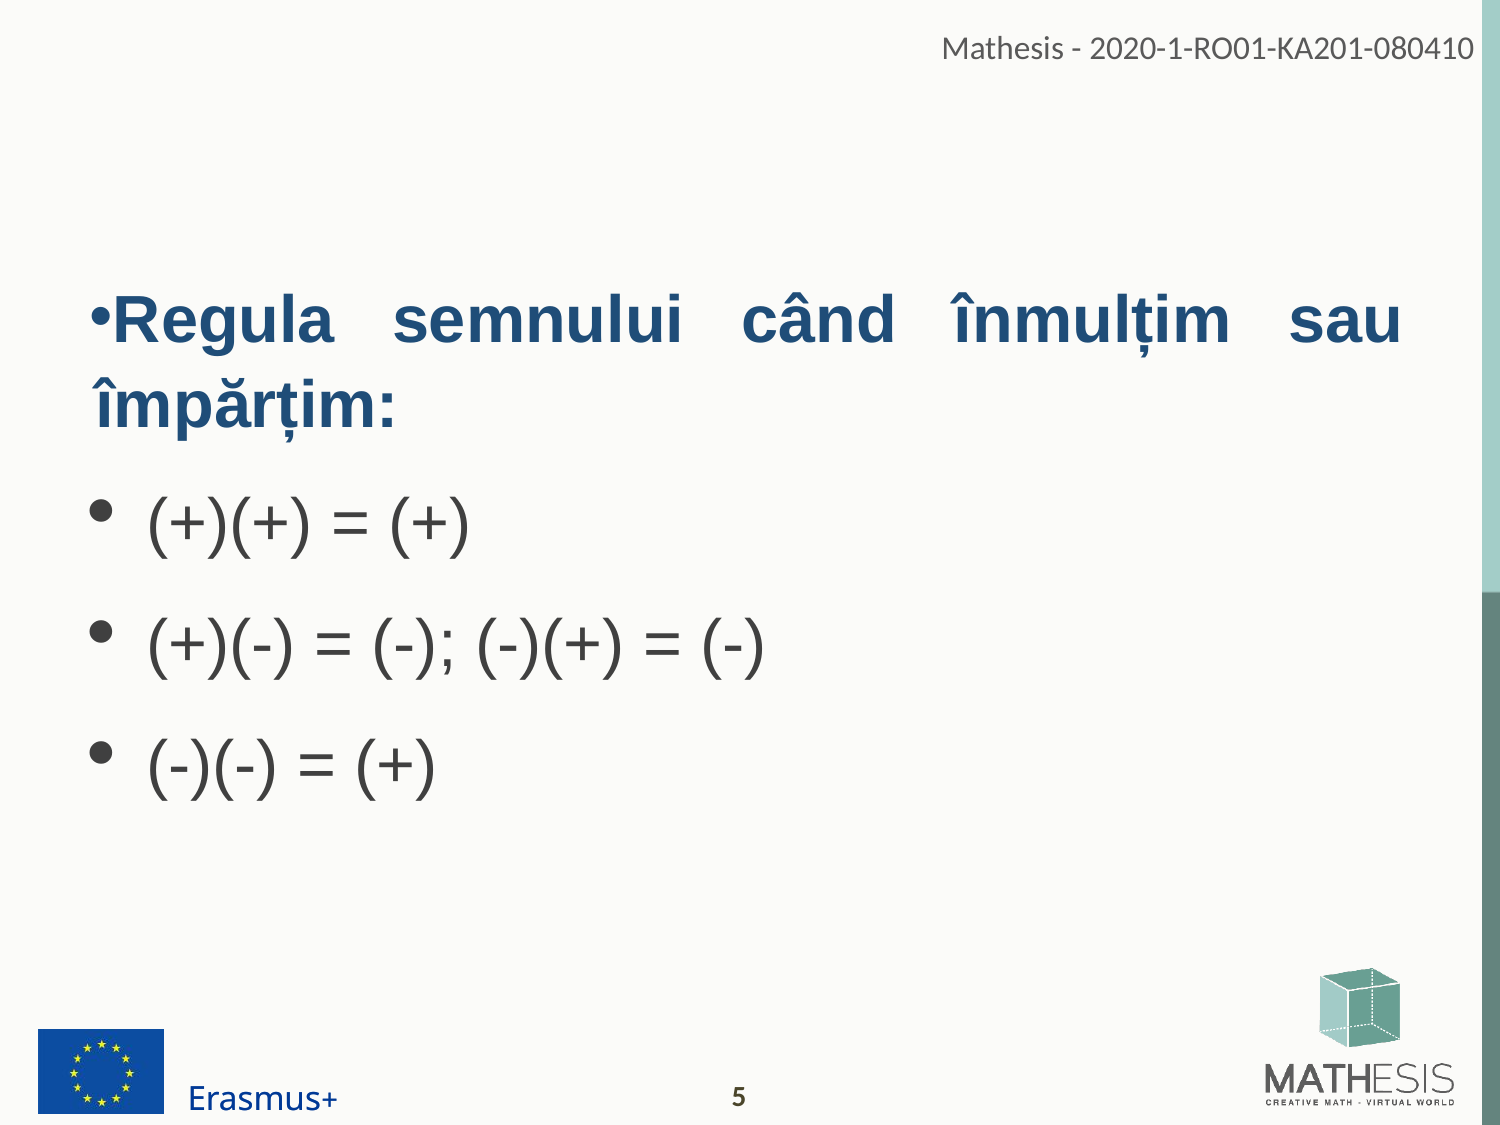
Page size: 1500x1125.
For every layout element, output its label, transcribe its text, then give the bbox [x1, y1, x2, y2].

list Regula semnului când înmulțim sau împărțim: (+)(+) = (+) (+)(-) = (-); (-)(+) = (-) (-)(-) = (+) [75, 262, 1425, 1005]
picture [38, 1029, 164, 1114]
